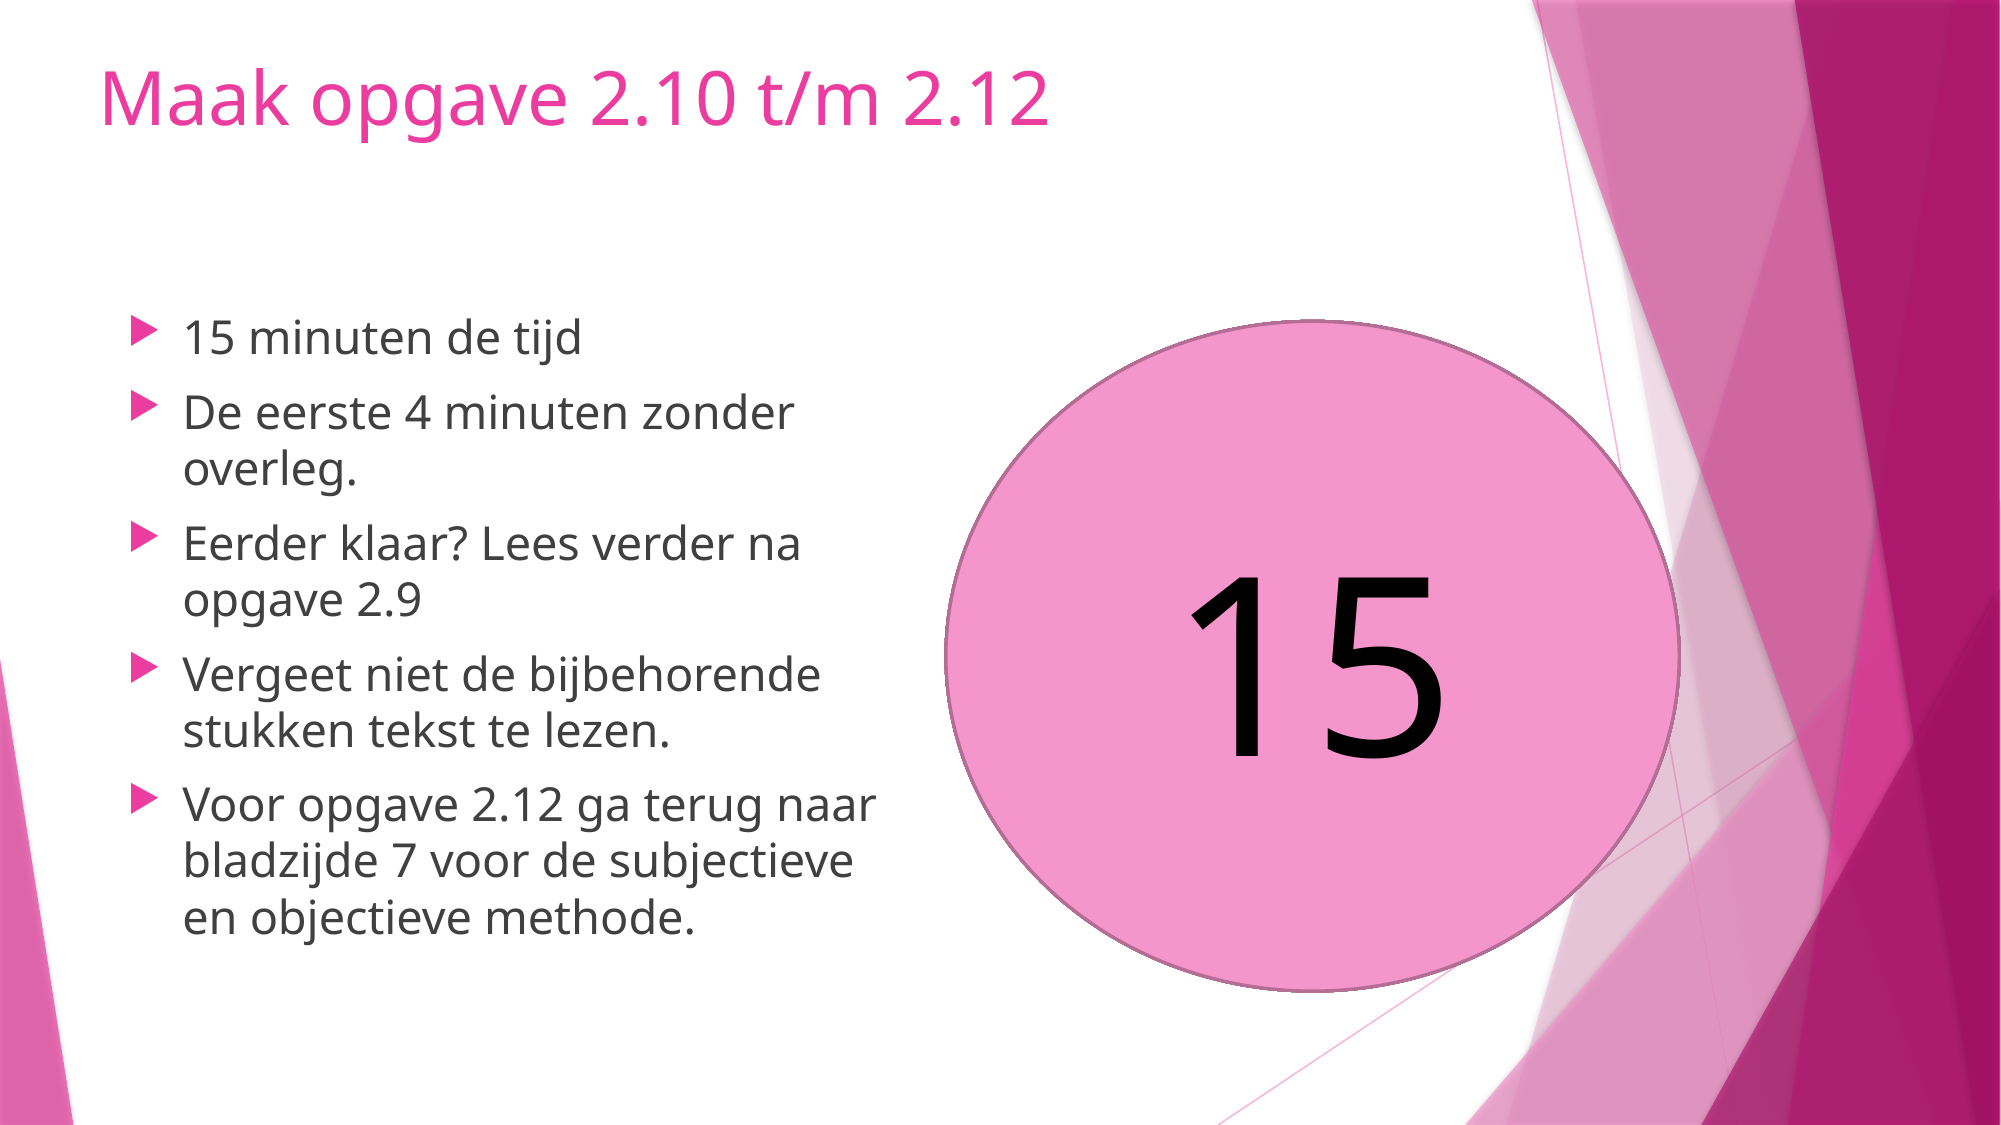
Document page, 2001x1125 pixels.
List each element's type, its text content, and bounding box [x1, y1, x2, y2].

text_box 15 [944, 319, 1681, 993]
title Maak opgave 2.10 t/m 2.12 [83, 42, 1494, 260]
list 15 minuten de tijd De eerste 4 minuten zonder overleg. Eerder klaar? Lees verder na opgave 2.9 Vergeet niet de bijbehorende stukken tekst te lezen. Voor opgave 2.12 ga terug naar bladzijde 7 voor de subjectieve en objectieve methode. [112, 299, 896, 992]
